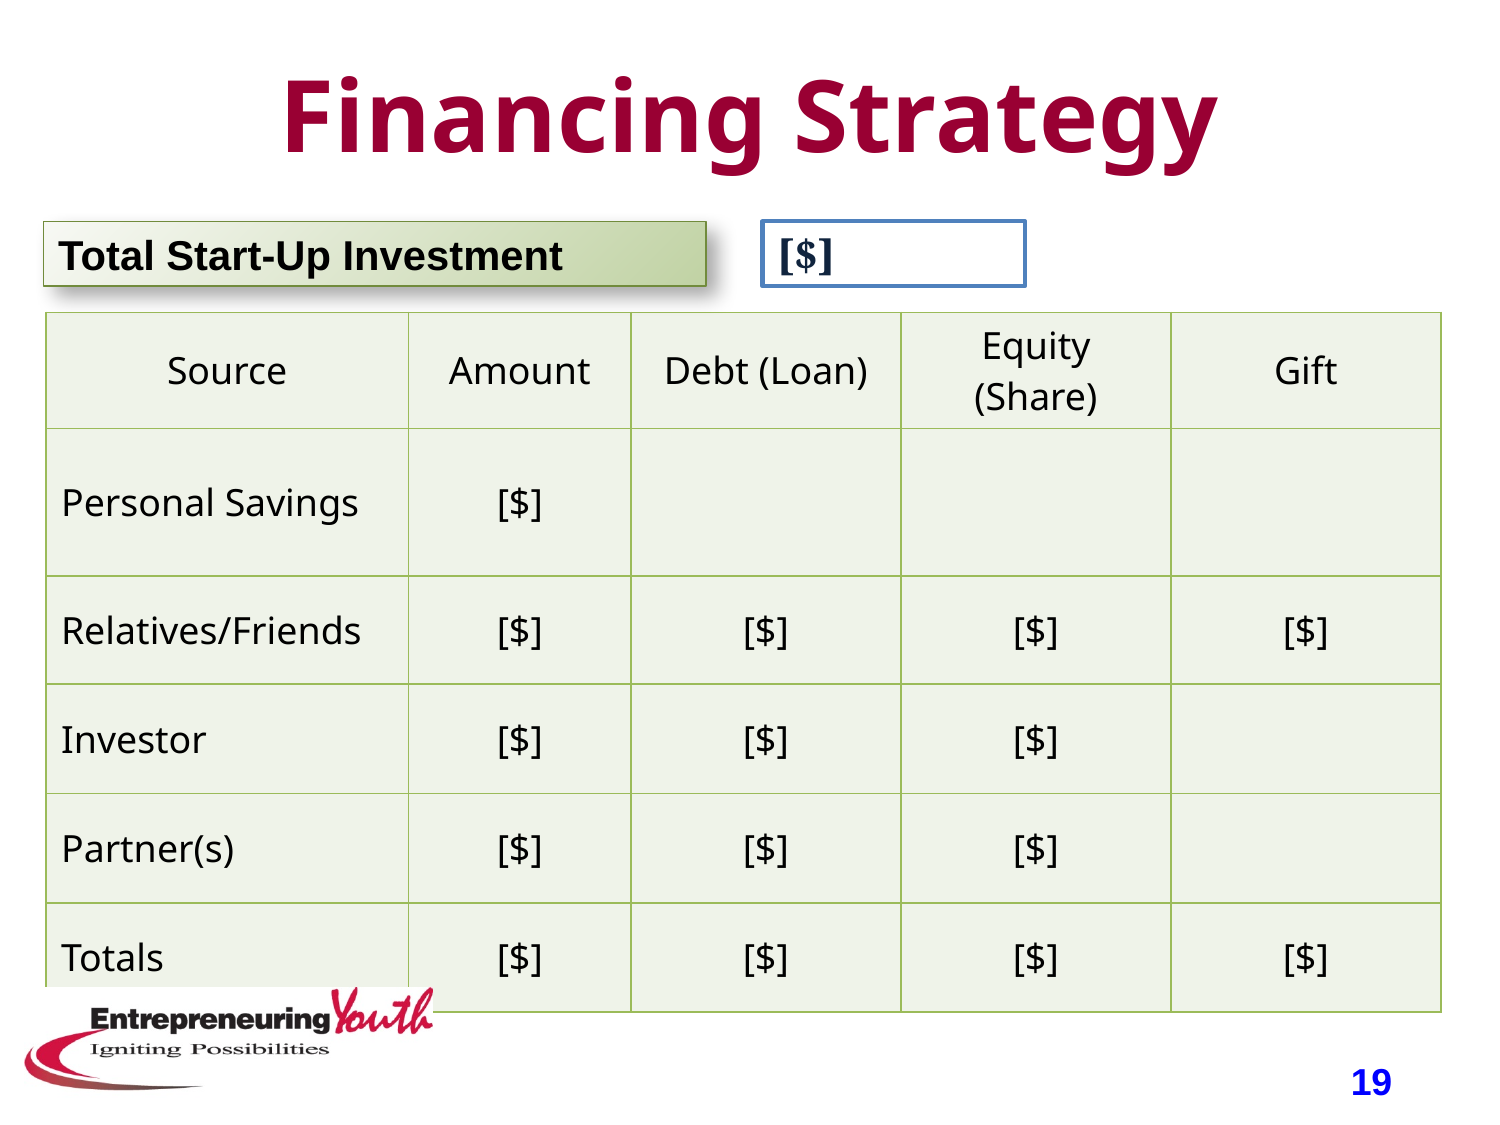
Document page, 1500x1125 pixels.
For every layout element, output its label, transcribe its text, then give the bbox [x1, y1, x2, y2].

table_cell [$] [902, 794, 1170, 902]
table_cell [$] [632, 685, 900, 793]
title Financing Strategy [74, 24, 1426, 201]
text_box [$] [760, 219, 1027, 288]
table_cell Personal Savings [47, 429, 408, 575]
table_header Debt (Loan) [632, 313, 900, 428]
table_cell [$] [409, 904, 630, 1011]
table_cell [1172, 685, 1440, 793]
table_cell [$] [409, 577, 630, 683]
table_cell Investor [47, 685, 408, 793]
table_cell [$] [632, 904, 900, 1011]
table_cell Relatives/Friends [47, 577, 408, 683]
table_cell [902, 429, 1170, 575]
table_cell Totals [47, 904, 408, 987]
table_cell Partner(s) [47, 794, 408, 902]
table_header Gift [1172, 313, 1440, 428]
table_cell [1172, 429, 1440, 575]
table_cell [632, 429, 900, 575]
table_cell [$] [409, 685, 630, 793]
table_cell [$] [902, 904, 1170, 1011]
text_box Total Start-Up Investment [43, 221, 707, 287]
table_cell [$] [632, 794, 900, 902]
table_cell [$] [902, 685, 1170, 793]
table_cell [$] [632, 577, 900, 683]
table_cell [$] [409, 429, 630, 575]
picture [24, 987, 434, 1104]
table_header Source [47, 313, 408, 428]
table_cell [1172, 794, 1440, 902]
table_header Amount [409, 313, 630, 428]
table_cell [$] [902, 577, 1170, 683]
table_cell [$] [1172, 577, 1440, 683]
table_header Equity (Share) [902, 313, 1170, 428]
table_cell [$] [1172, 904, 1440, 1011]
table_cell [$] [409, 794, 630, 902]
